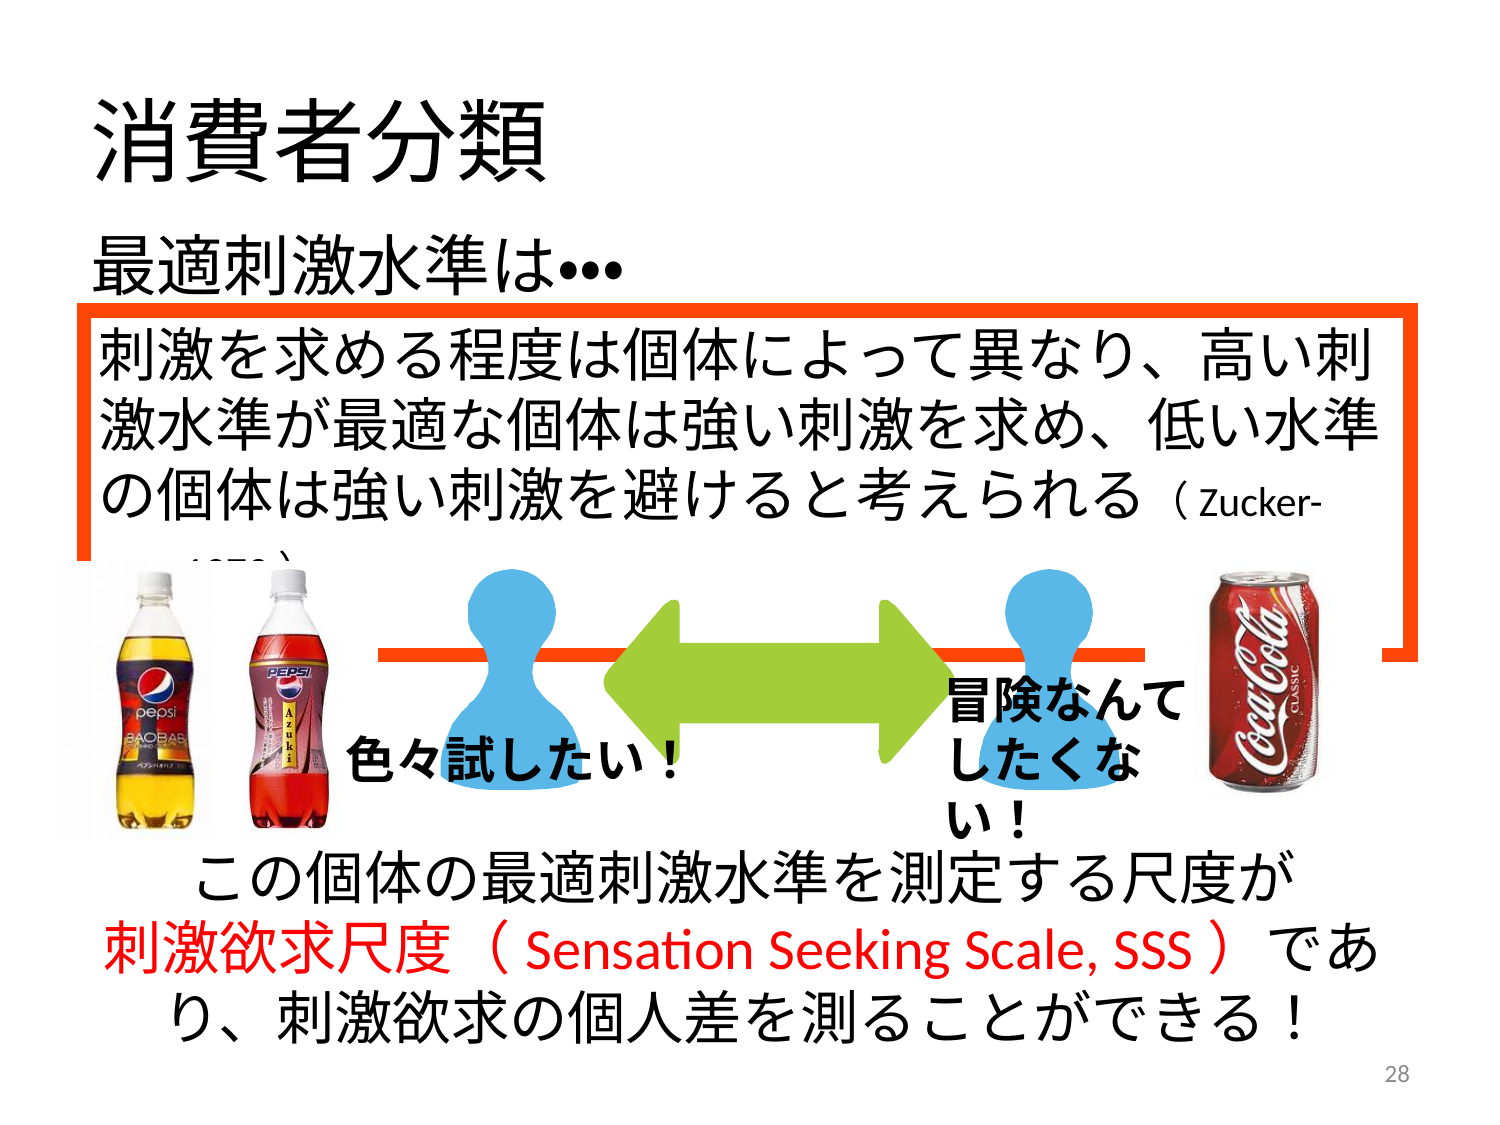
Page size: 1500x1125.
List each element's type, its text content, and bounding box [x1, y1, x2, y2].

picture [440, 568, 1121, 791]
picture [1144, 560, 1382, 799]
text_box 冒険なんてしたくない！ [928, 661, 1224, 833]
picture [61, 560, 379, 839]
text_box この個体の最適刺激水準を測定する尺度が 刺激欲求尺度（Sensation Seeking Scale, SSS）であり、刺激欲求の個人差を測ることができる！ [88, 833, 1398, 1059]
slide_number 28 [1074, 1042, 1425, 1103]
list 最適刺激水準は・・・ [75, 216, 681, 333]
text_box 刺激を求める程度は個体によって異なり、高い刺激水準が最適な個体は強い刺激を求め、低い水準の個体は強い刺激を避けると考えられる（Zucker-man 1979） [83, 310, 1411, 656]
title 消費者分類 [75, 45, 1425, 233]
text_box 色々試したい！ [382, 720, 438, 796]
text_box [10, 0, 362, 183]
